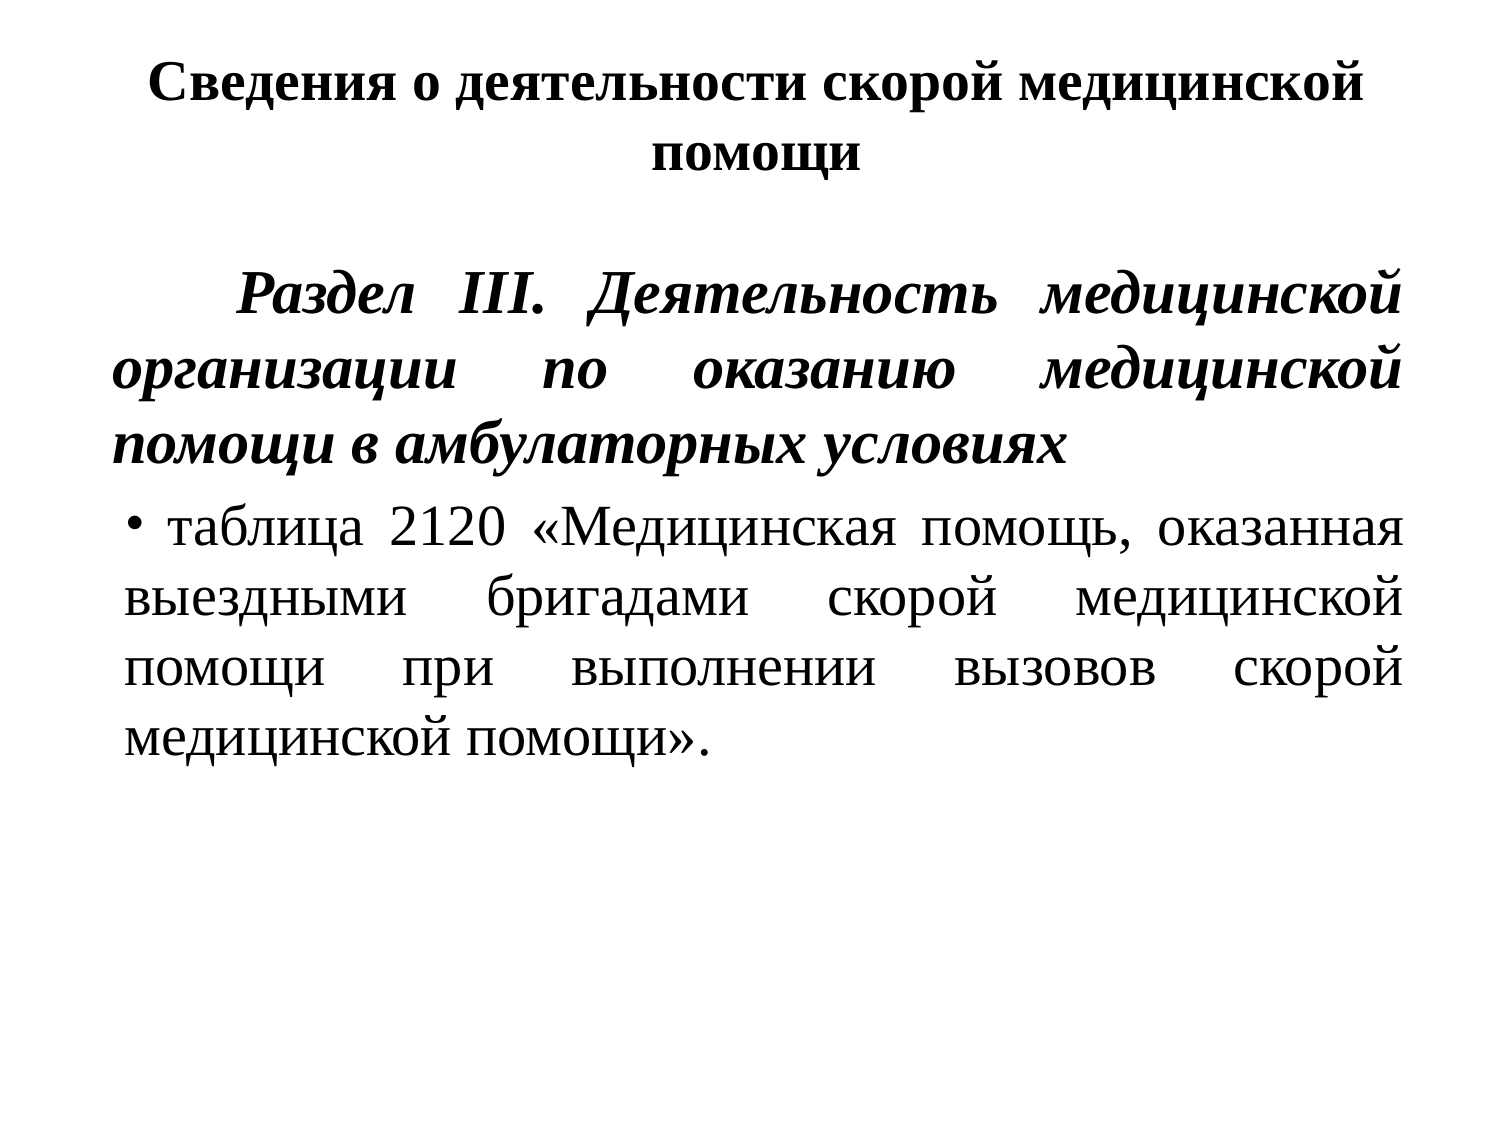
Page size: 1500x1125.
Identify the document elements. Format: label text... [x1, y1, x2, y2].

list Раздел III. Деятельность медицинской организации по оказанию медицинской помощи в амбулаторных условиях таблица 2120 «Медицинская помощь, оказанная выездными бригадами скорой медицинской помощи при выполнении вызовов скорой медицинской помощи». [53, 243, 1420, 988]
title Сведения о деятельности скорой медицинской помощи [82, 35, 1432, 190]
